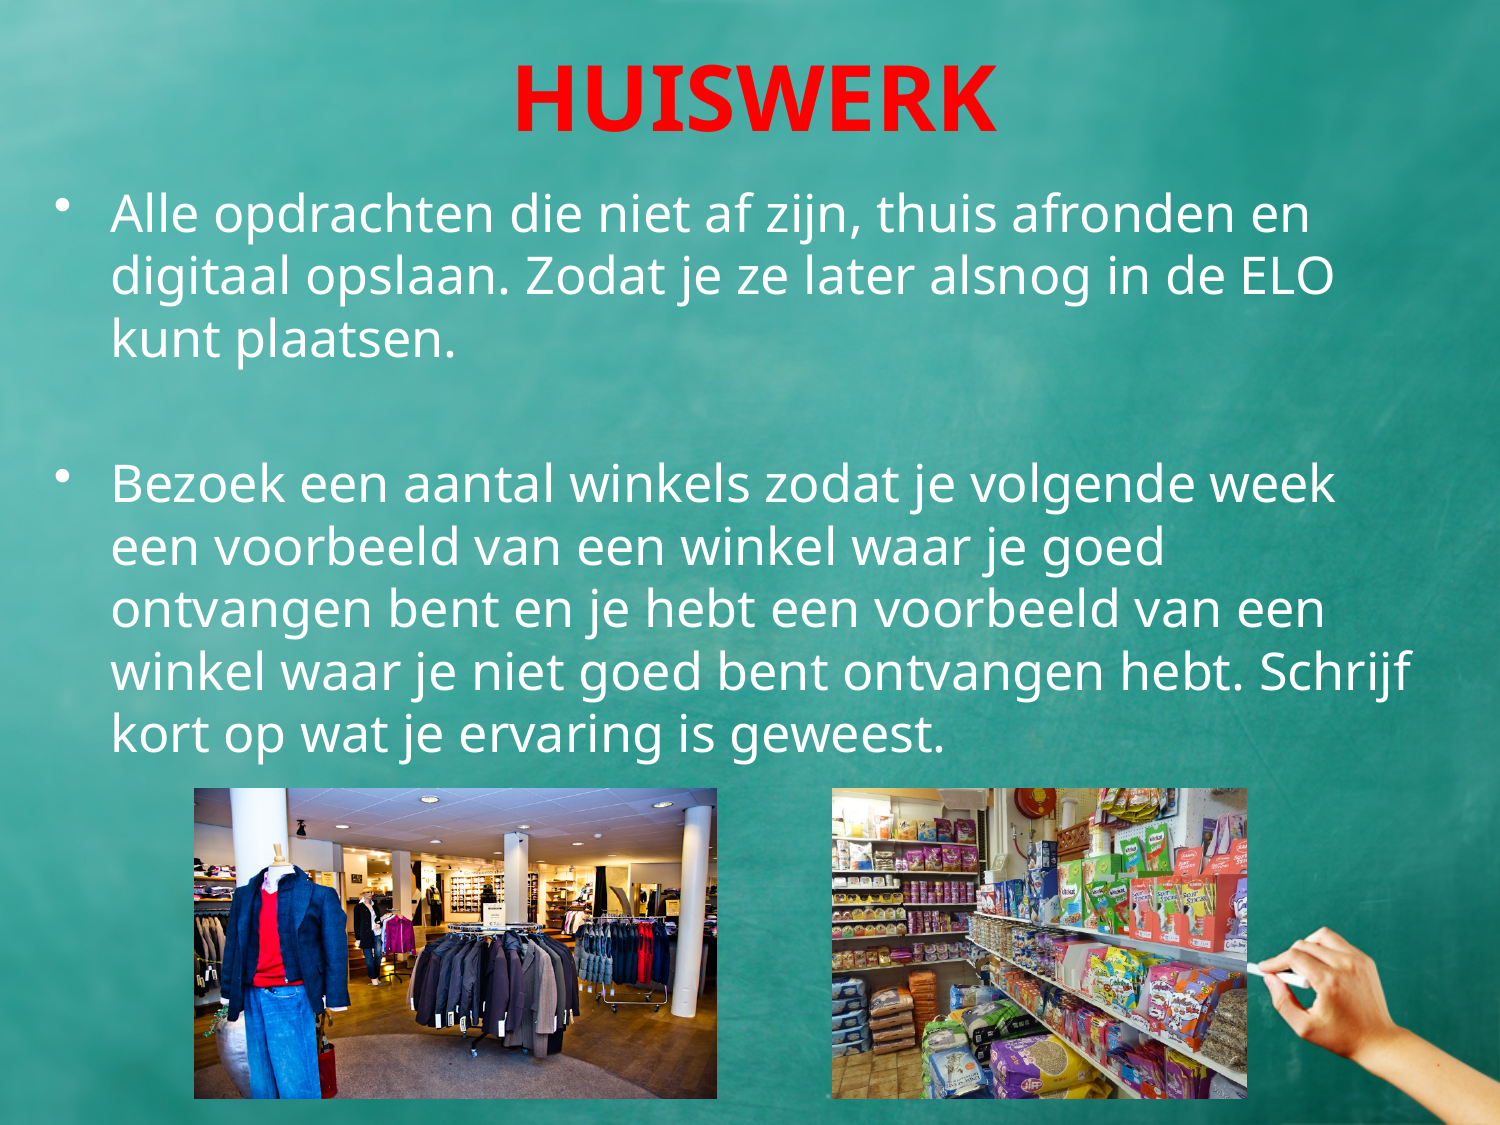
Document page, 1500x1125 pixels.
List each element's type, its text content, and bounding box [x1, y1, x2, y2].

title HUISWERK [39, 35, 1471, 154]
list Alle opdrachten die niet af zijn, thuis afronden en digitaal opslaan. Zodat je ze later alsnog in de ELO kunt plaatsen. Bezoek een aantal winkels zodat je volgende week een voorbeeld van een winkel waar je goed ontvangen bent en je hebt een voorbeeld van een winkel waar je niet goed bent ontvangen hebt. Schrijf kort op wat je ervaring is geweest. [39, 172, 1447, 938]
picture [0, 0, 1500, 1125]
